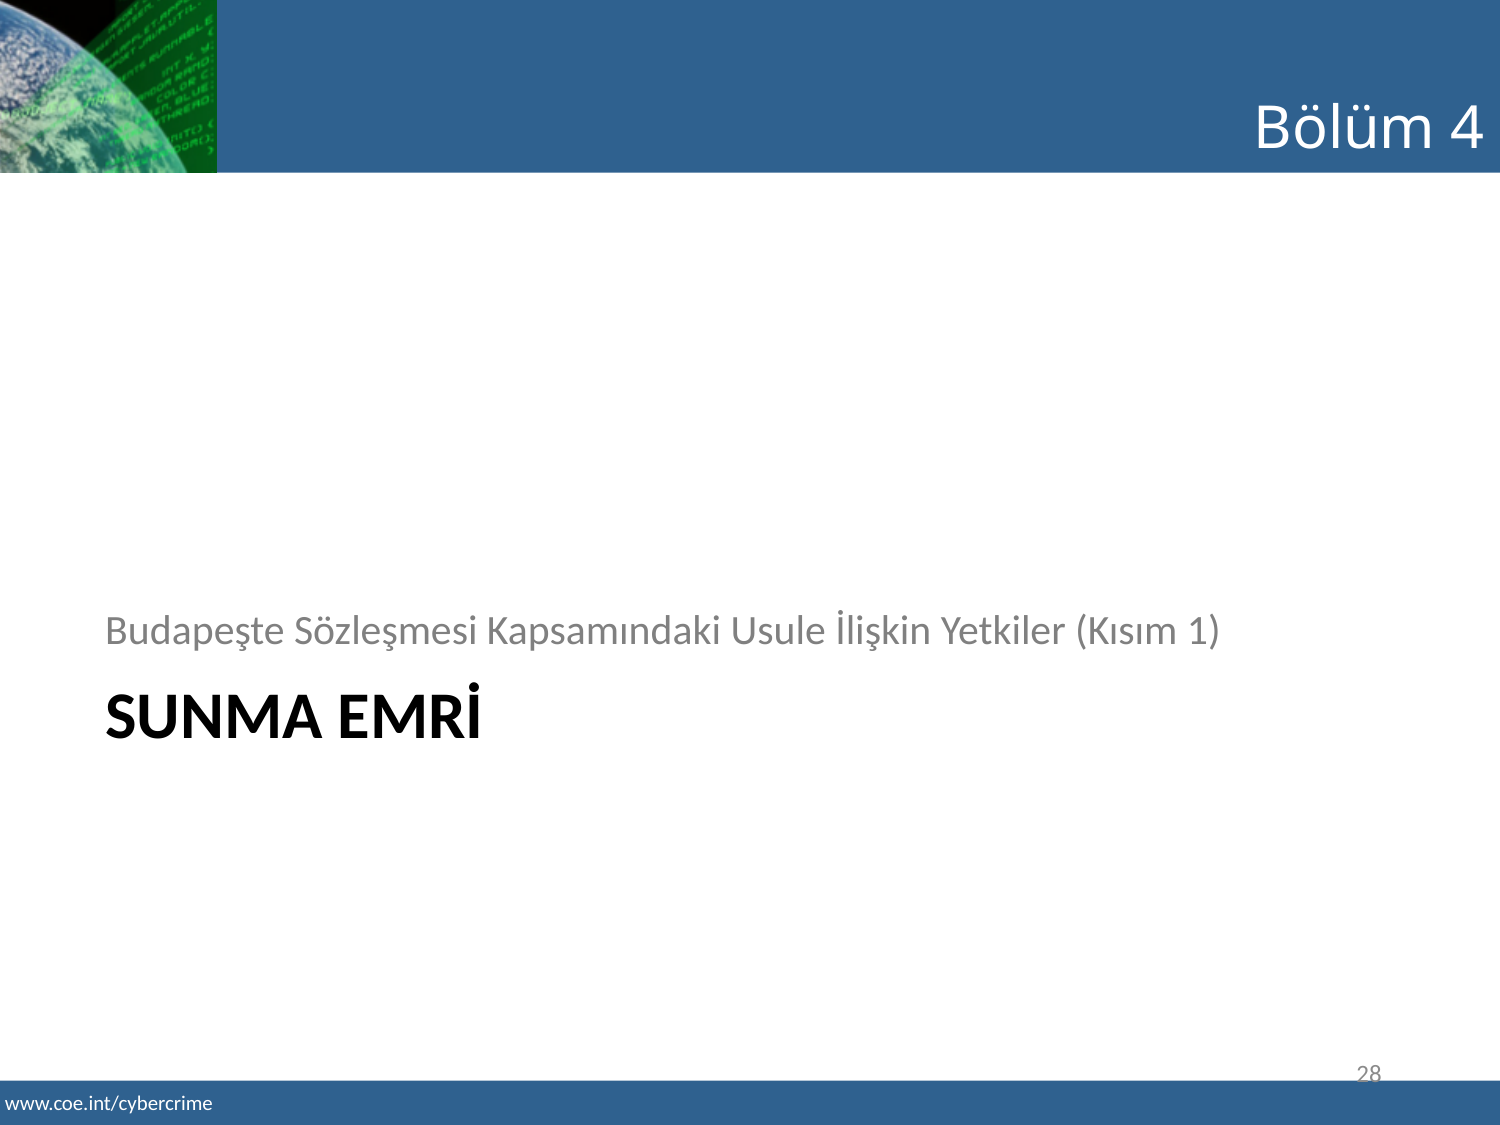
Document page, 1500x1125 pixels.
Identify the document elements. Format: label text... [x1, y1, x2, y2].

title Sunma emrİ [90, 674, 1385, 920]
picture [0, 0, 217, 173]
slide_number 28 [1059, 1042, 1397, 1103]
list Budapeşte Sözleşmesi Kapsamındaki Usule İlişkin Yetkiler (Kısım 1) [90, 601, 1385, 674]
list Bölüm 4 [461, 0, 1500, 170]
